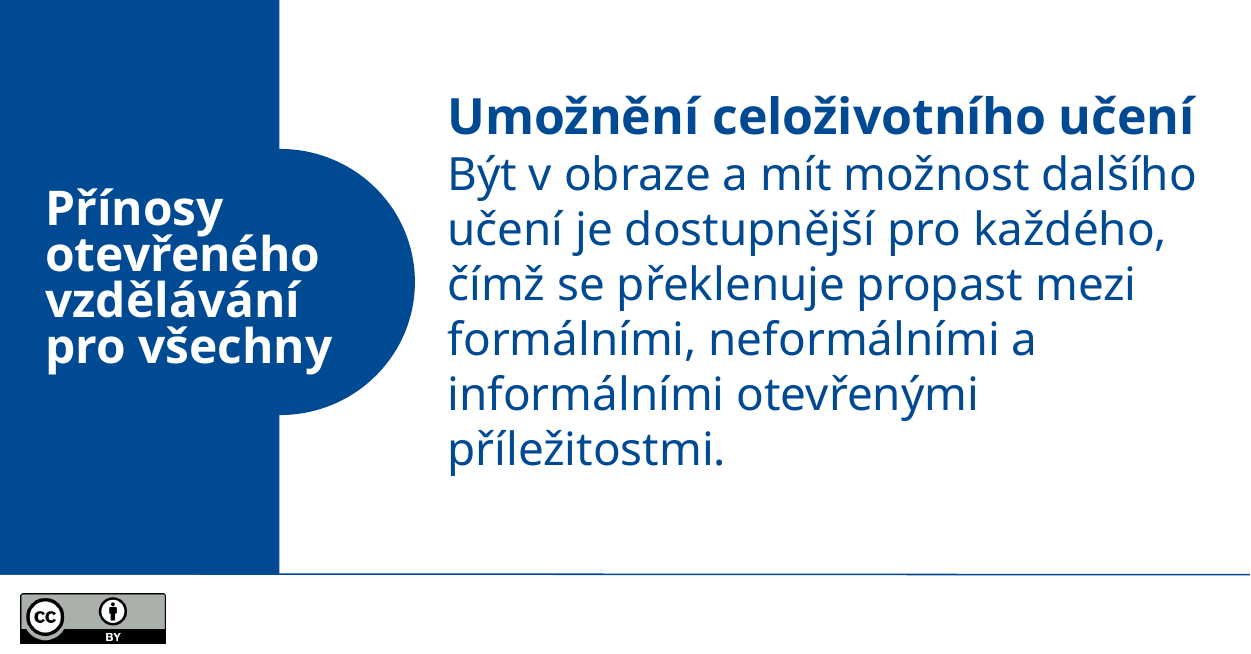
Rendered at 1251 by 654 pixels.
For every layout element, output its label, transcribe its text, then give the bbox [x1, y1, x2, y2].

text_box Přínosy otevřeného vzdělávání pro všechny [30, 173, 400, 388]
text_box [198, 388, 362, 416]
text_box [0, 0, 280, 573]
text_box [400, 221, 415, 343]
text_box Umožnění celoživotního učení Být v obraze a mít možnost dalšího učení je dostupnější pro každého, čímž se překlenuje propast mezi formálními, neformálními a informálními otevřenými příležitostmi. [432, 69, 1242, 490]
picture [20, 592, 166, 645]
text_box [0, 582, 1250, 654]
text_box [203, 148, 358, 173]
